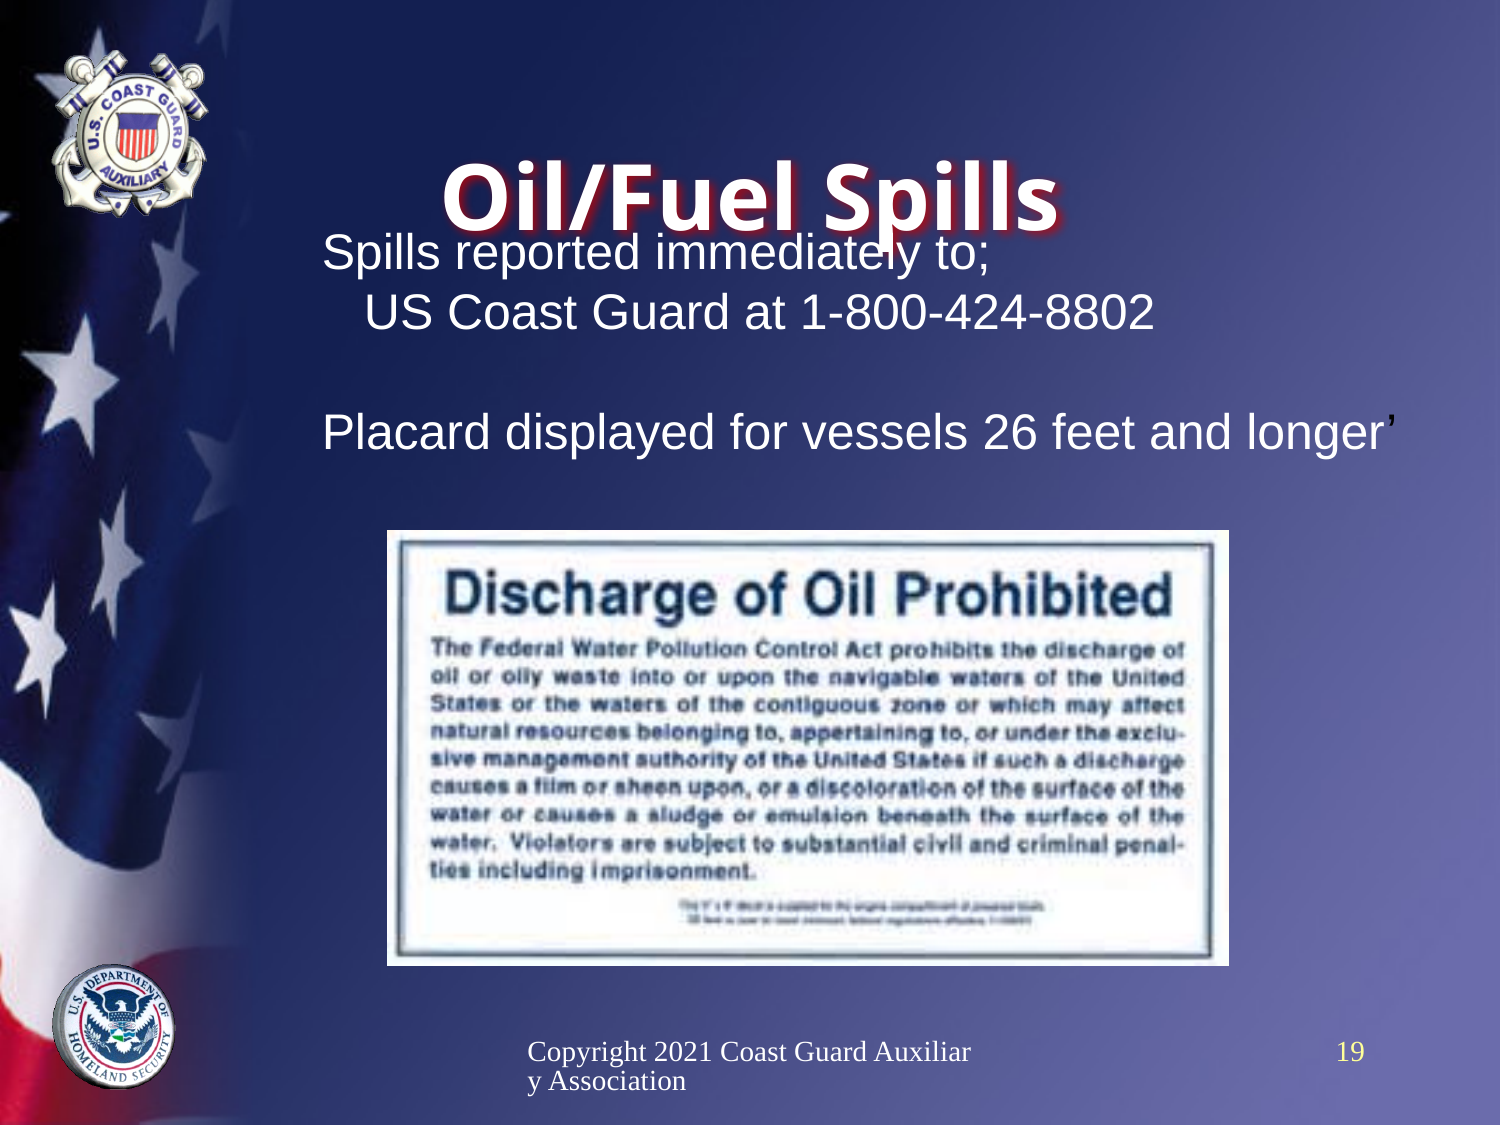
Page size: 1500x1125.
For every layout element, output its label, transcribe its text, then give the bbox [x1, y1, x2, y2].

text_box Spills reported immediately to; US Coast Guard at 1-800-424-8802 Placard displayed for vessels 26 feet and longer’ [306, 212, 1413, 528]
title Oil/Fuel Spills [112, 99, 1388, 288]
picture [0, 0, 1500, 1125]
slide_number 19 [1074, 1025, 1388, 1100]
footer Copyright 2021 Coast Guard Auxiliary Association [512, 1025, 988, 1100]
